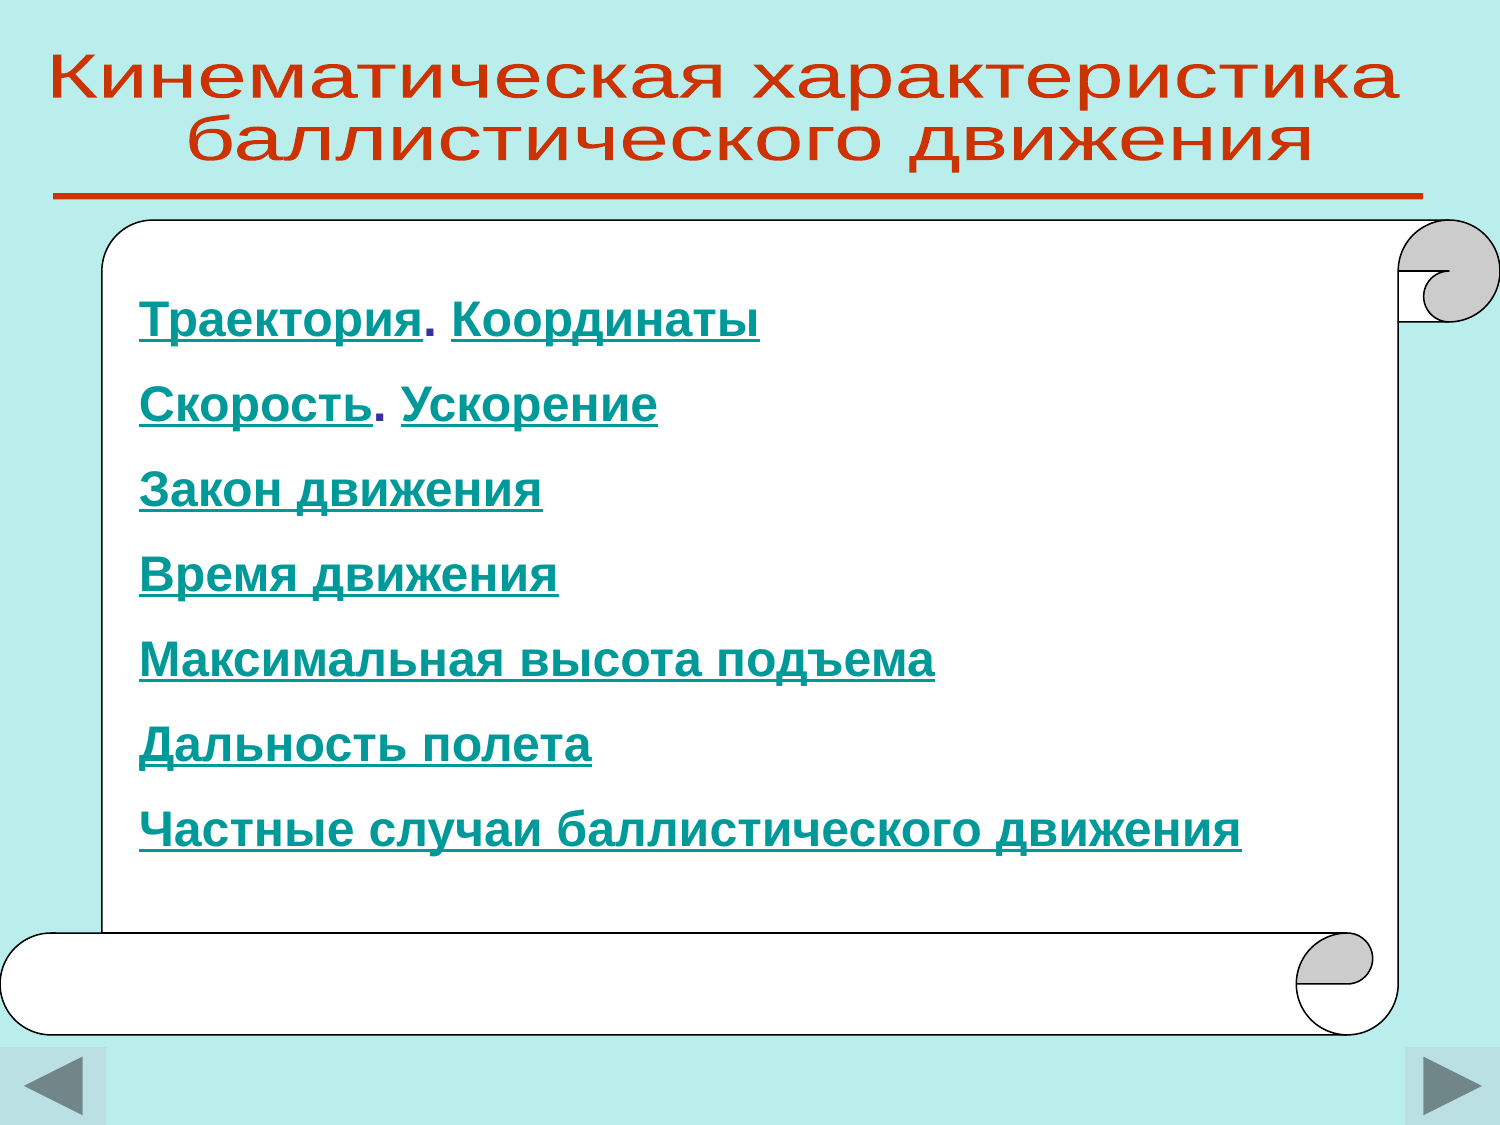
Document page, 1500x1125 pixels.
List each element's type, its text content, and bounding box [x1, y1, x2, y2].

text_box [0, 220, 1500, 1035]
text_box Траектория. Координаты Скорость. Ускорение Закон движения Время движения Максимальная высота подъема Дальность полета Частные случаи баллистического движения [123, 278, 1376, 864]
text_box [0, 1046, 107, 1125]
text_box [1405, 1046, 1500, 1125]
